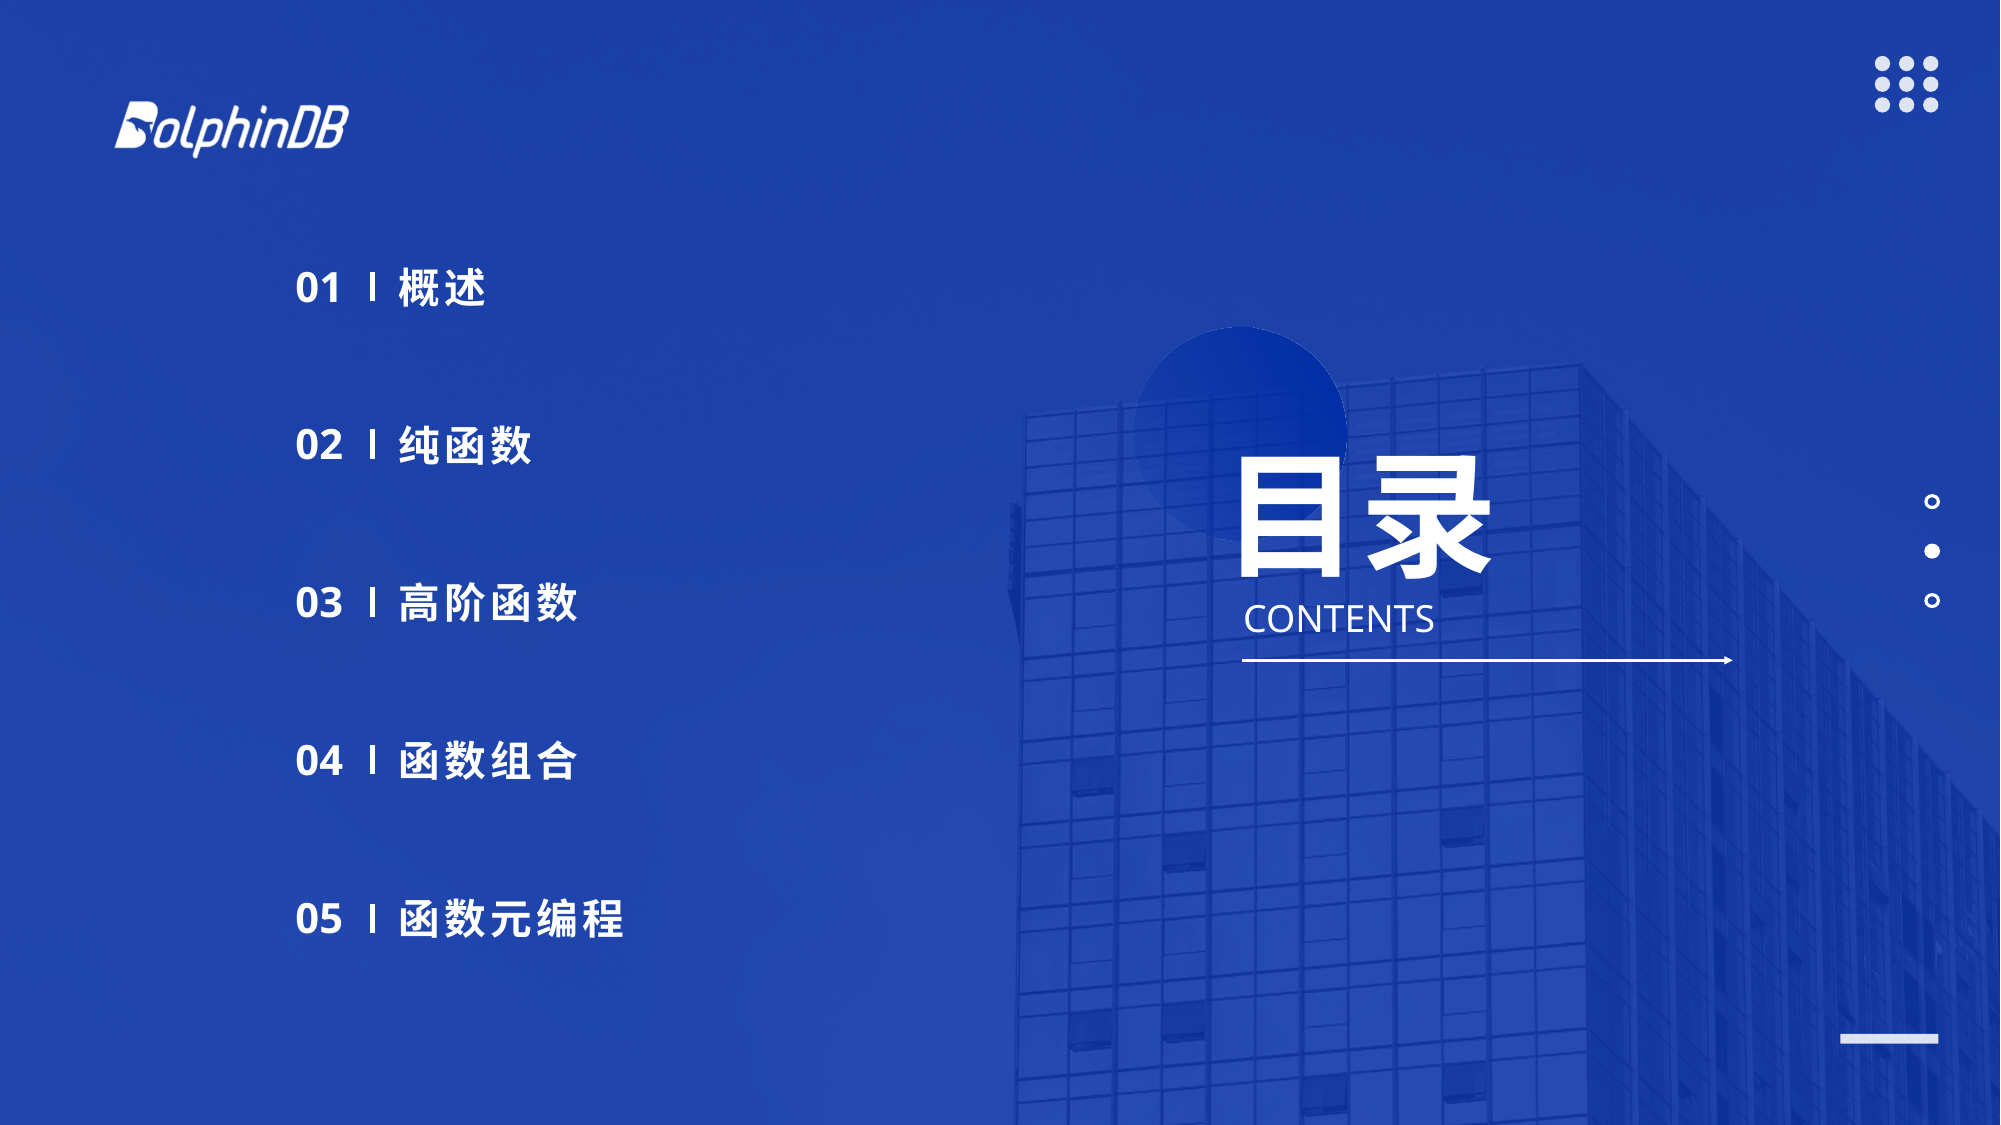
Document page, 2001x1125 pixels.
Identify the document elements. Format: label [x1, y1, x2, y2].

text_box [280, 253, 793, 320]
text_box [1925, 495, 1939, 607]
text_box [280, 568, 837, 636]
text_box [280, 410, 793, 478]
text_box [280, 726, 793, 793]
picture [0, 0, 2000, 1125]
text_box [1874, 55, 1939, 113]
text_box [280, 884, 793, 951]
